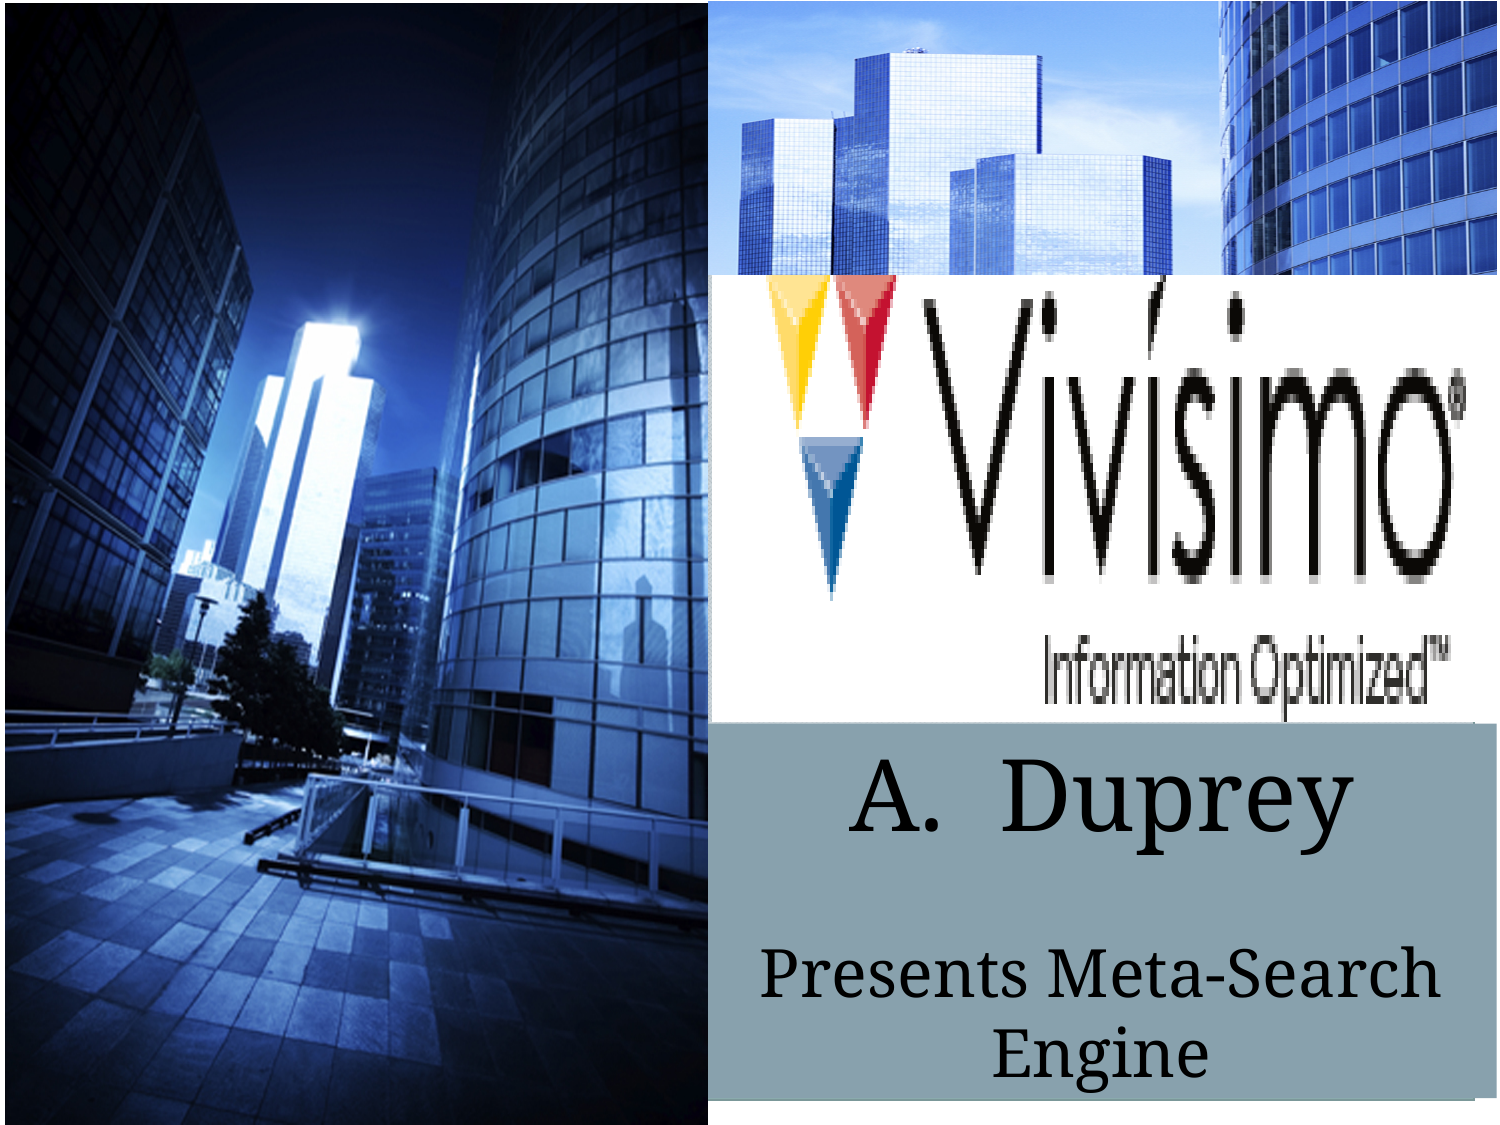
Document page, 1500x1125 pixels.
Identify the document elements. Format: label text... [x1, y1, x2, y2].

picture [4, 0, 1500, 1125]
text_box Duprey Presents Meta-Search Engine [714, 731, 1497, 1099]
